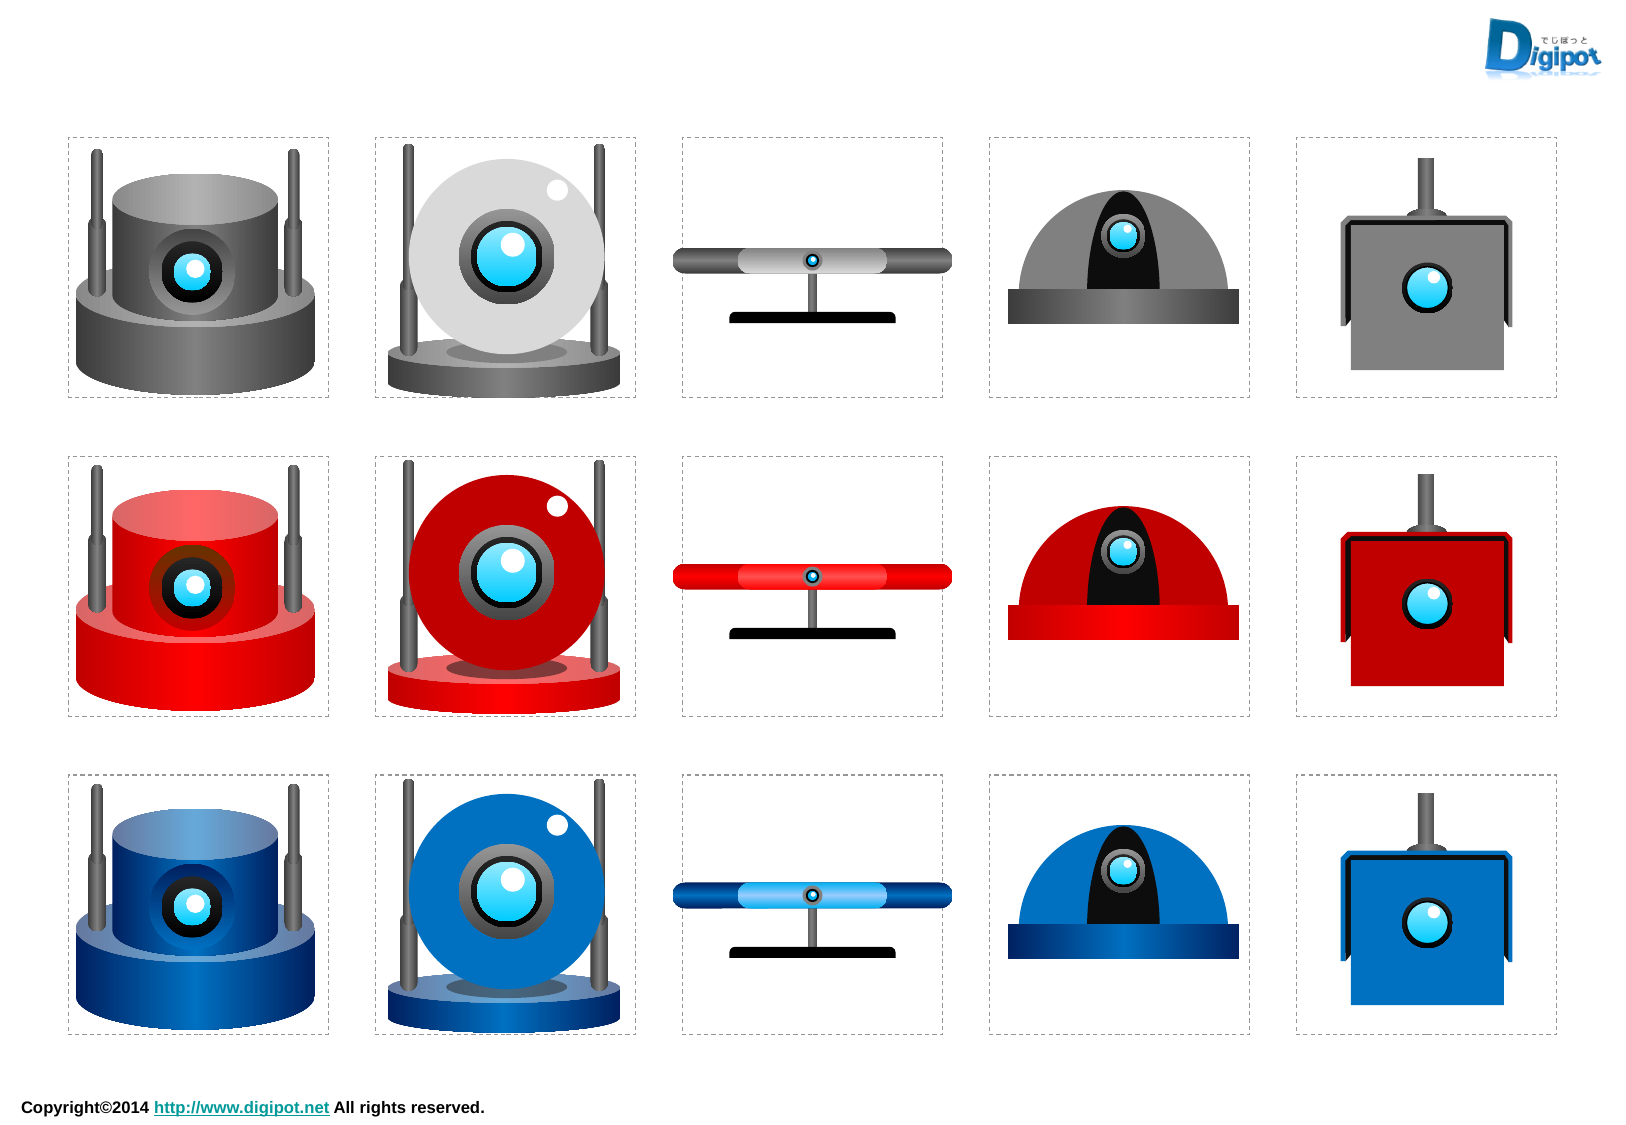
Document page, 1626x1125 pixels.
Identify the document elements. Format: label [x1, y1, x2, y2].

text_box [1007, 824, 1240, 1035]
text_box [1340, 474, 1513, 687]
text_box [1007, 505, 1240, 716]
text_box [75, 783, 316, 1030]
text_box [75, 464, 316, 711]
text_box [75, 148, 316, 395]
text_box [672, 563, 953, 640]
text_box [387, 143, 621, 398]
text_box [1007, 189, 1240, 400]
text_box [672, 247, 953, 324]
picture [1485, 18, 1602, 82]
text_box [1340, 158, 1513, 371]
text_box [387, 459, 621, 714]
text_box [1340, 793, 1513, 1006]
text_box [387, 778, 621, 1033]
text_box [672, 882, 953, 959]
